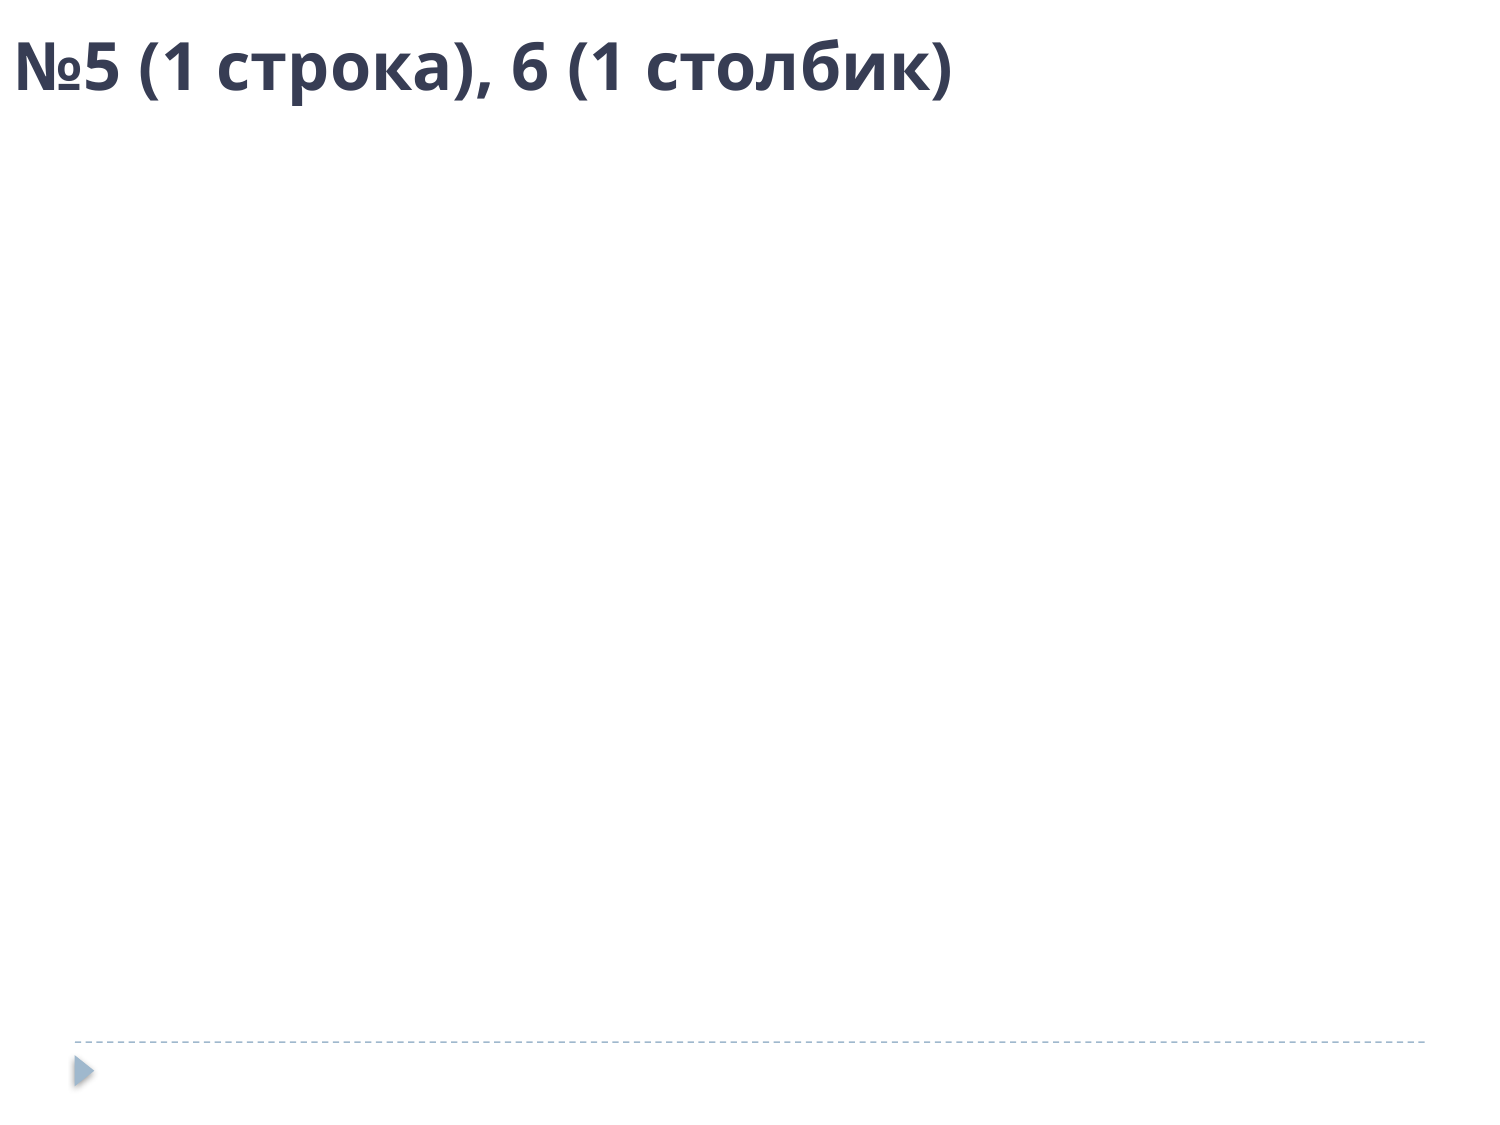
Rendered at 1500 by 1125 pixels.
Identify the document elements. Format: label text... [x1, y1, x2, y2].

text_box №5 (1 строка), 6 (1 столбик) [0, 0, 1125, 111]
